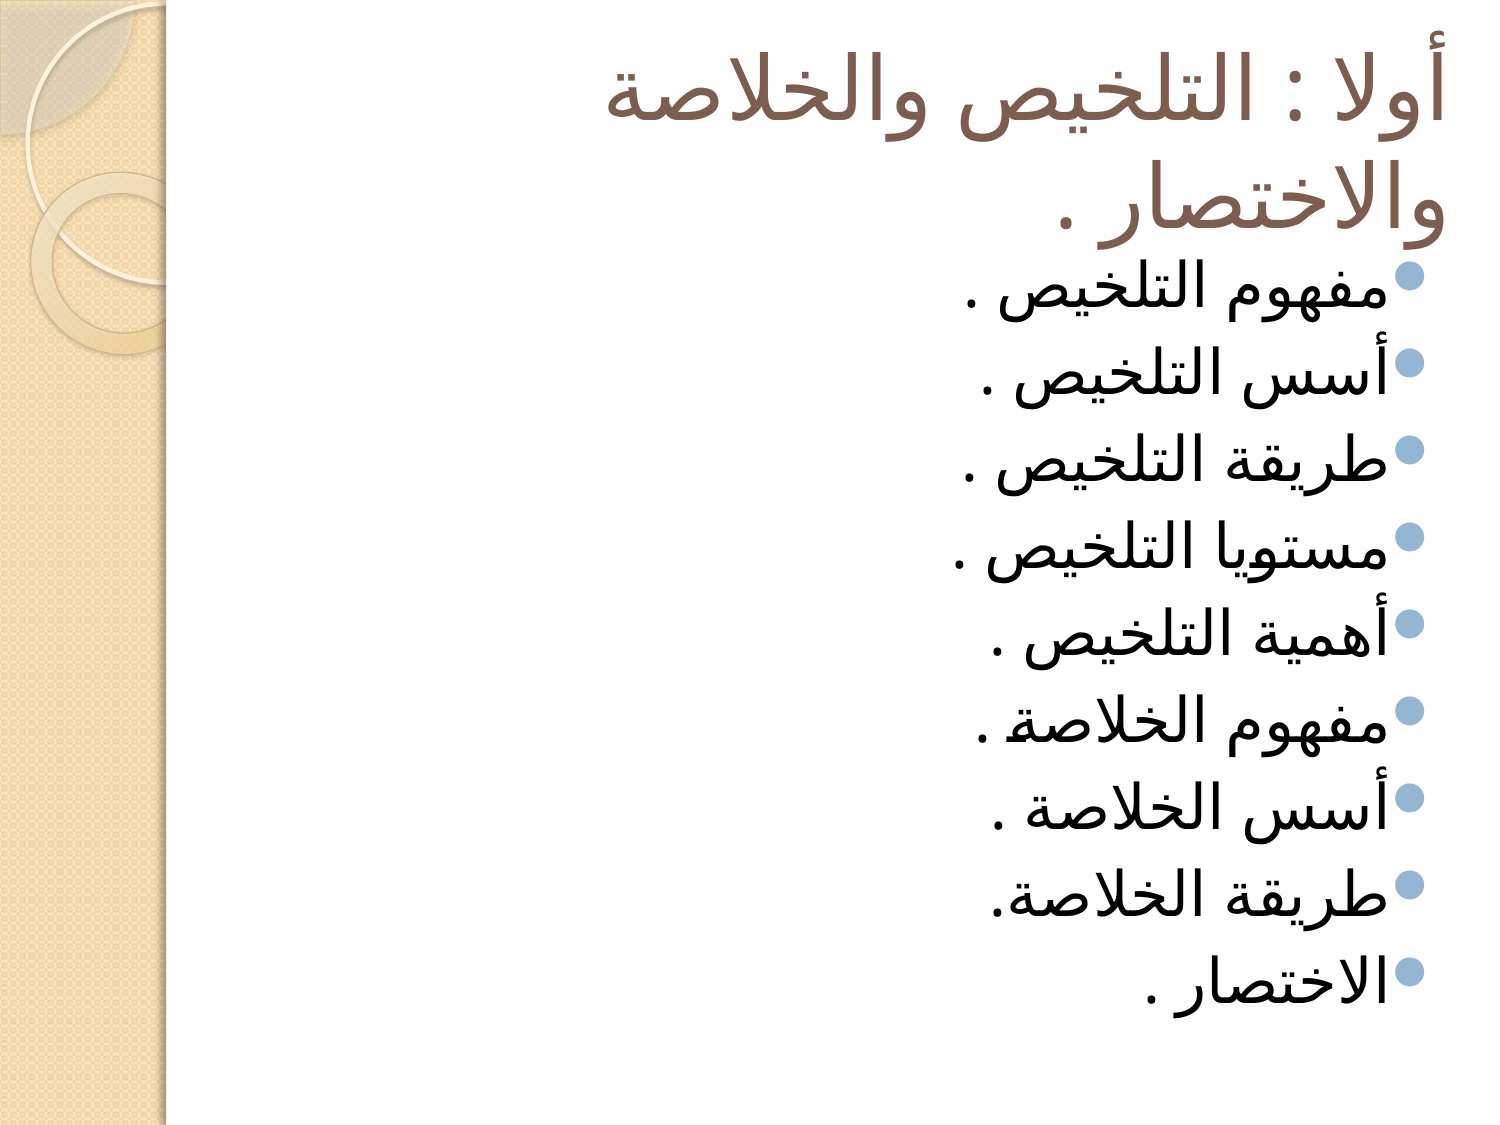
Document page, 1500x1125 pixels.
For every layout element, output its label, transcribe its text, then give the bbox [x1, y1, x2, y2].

title أولا : التلخيص والخلاصة والاختصار . [235, 45, 1466, 233]
list مفهوم التلخيص . أسس التلخيص . طريقة التلخيص . مستويا التلخيص . أهمية التلخيص . مفهوم الخلاصة . أسس الخلاصة . طريقة الخلاصة. الاختصار . [235, 237, 1466, 1025]
